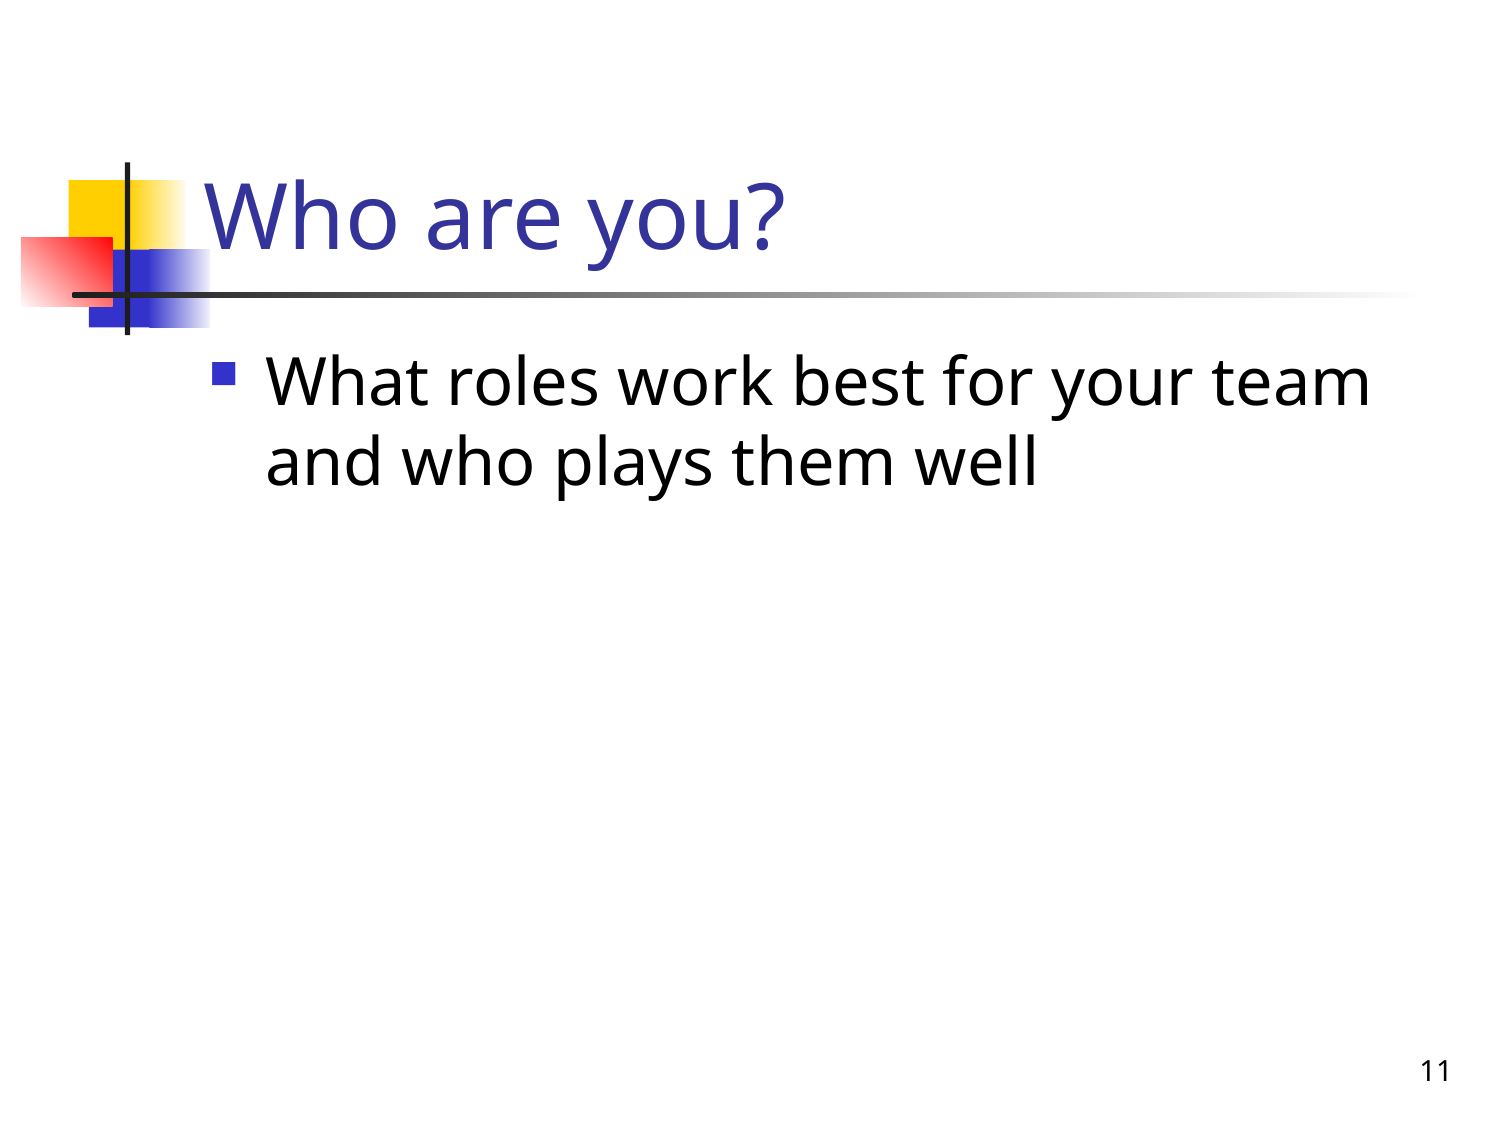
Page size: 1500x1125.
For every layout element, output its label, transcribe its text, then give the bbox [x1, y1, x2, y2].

title Who are you? [188, 34, 1468, 276]
slide_number 11 [1154, 1023, 1468, 1100]
list What roles work best for your team and who plays them well [193, 330, 1470, 1007]
